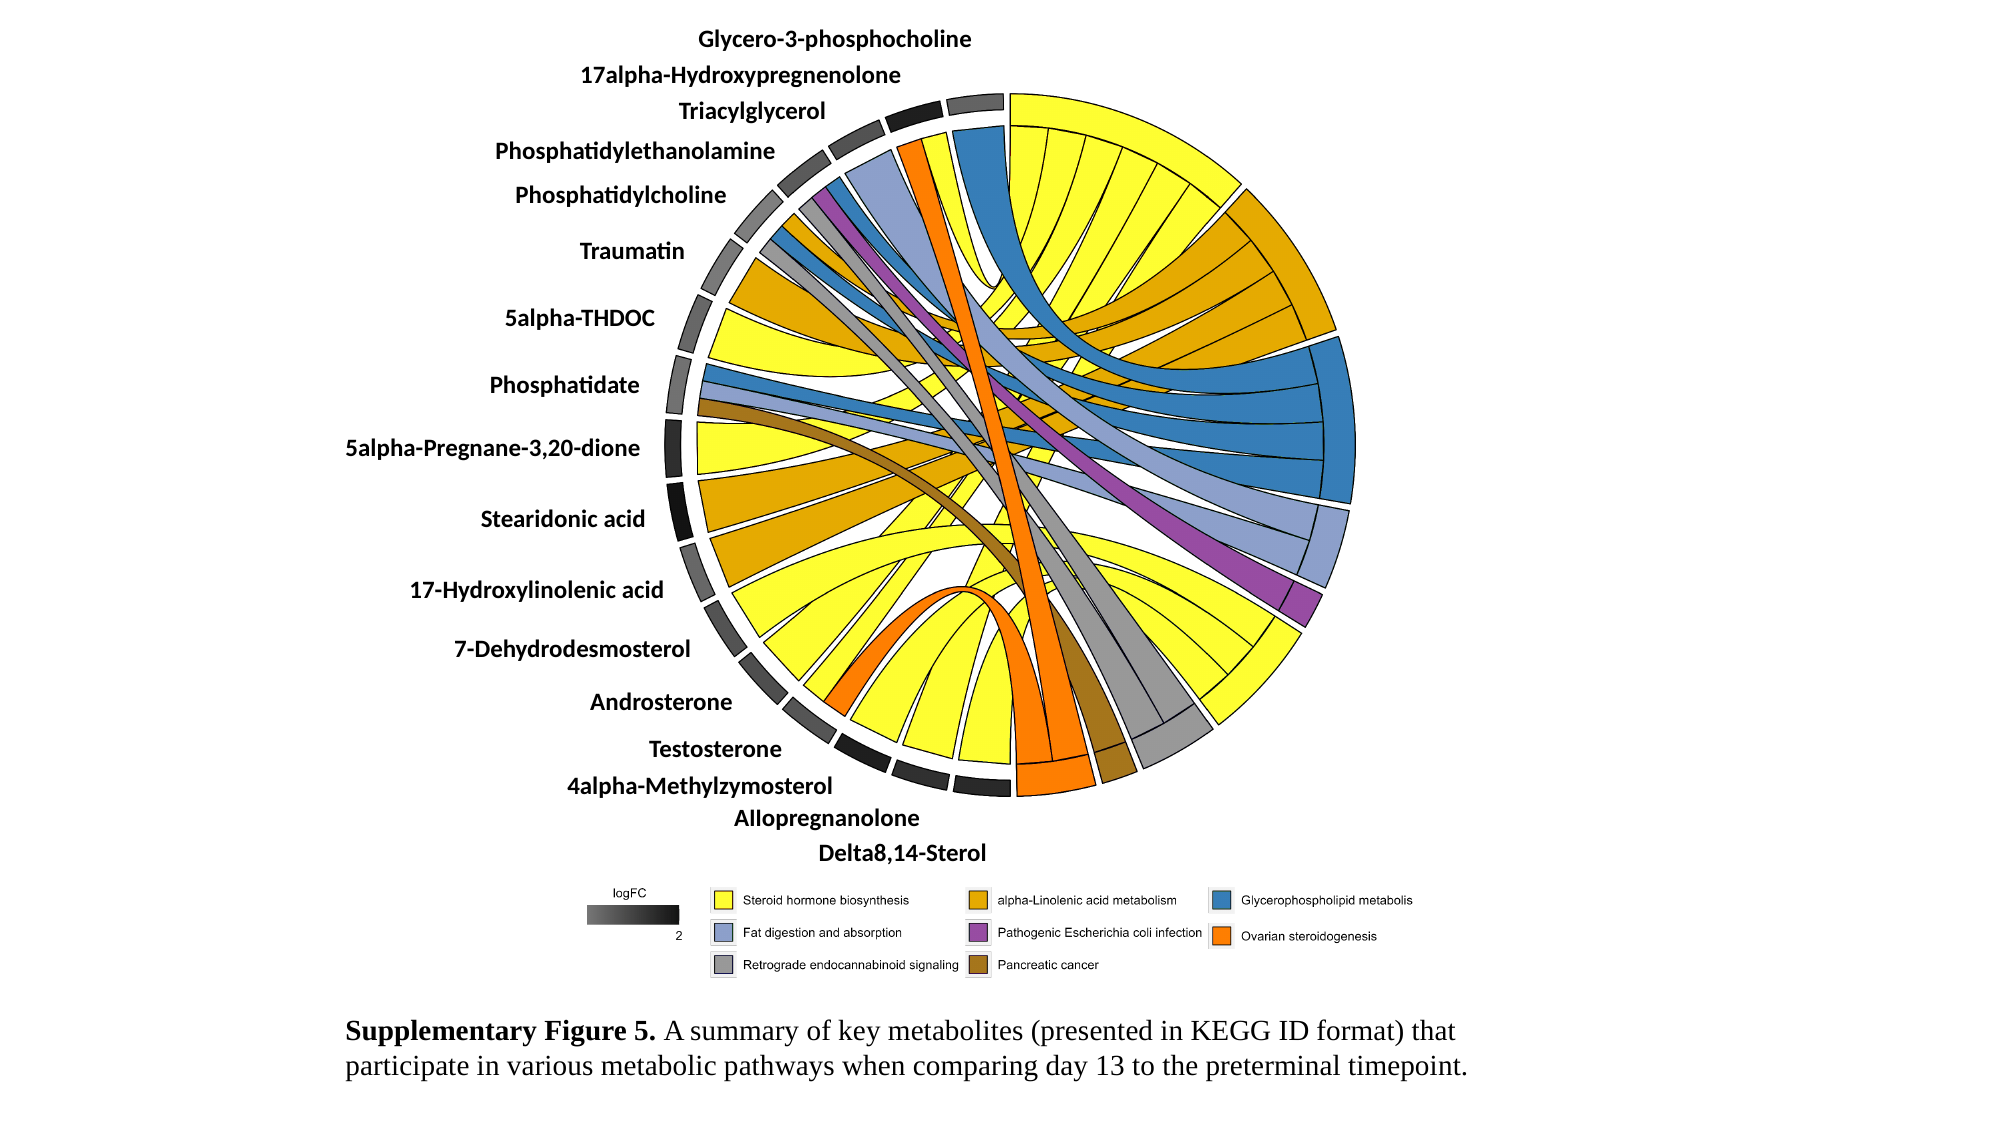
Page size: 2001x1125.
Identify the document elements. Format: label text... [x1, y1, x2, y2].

text_box Supplementary Figure 5. A summary of key metabolites (presented in KEGG ID format) that participate in various metabolic pathways when comparing day 13 to the preterminal timepoint. [330, 1003, 1516, 1089]
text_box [330, 0, 1413, 990]
